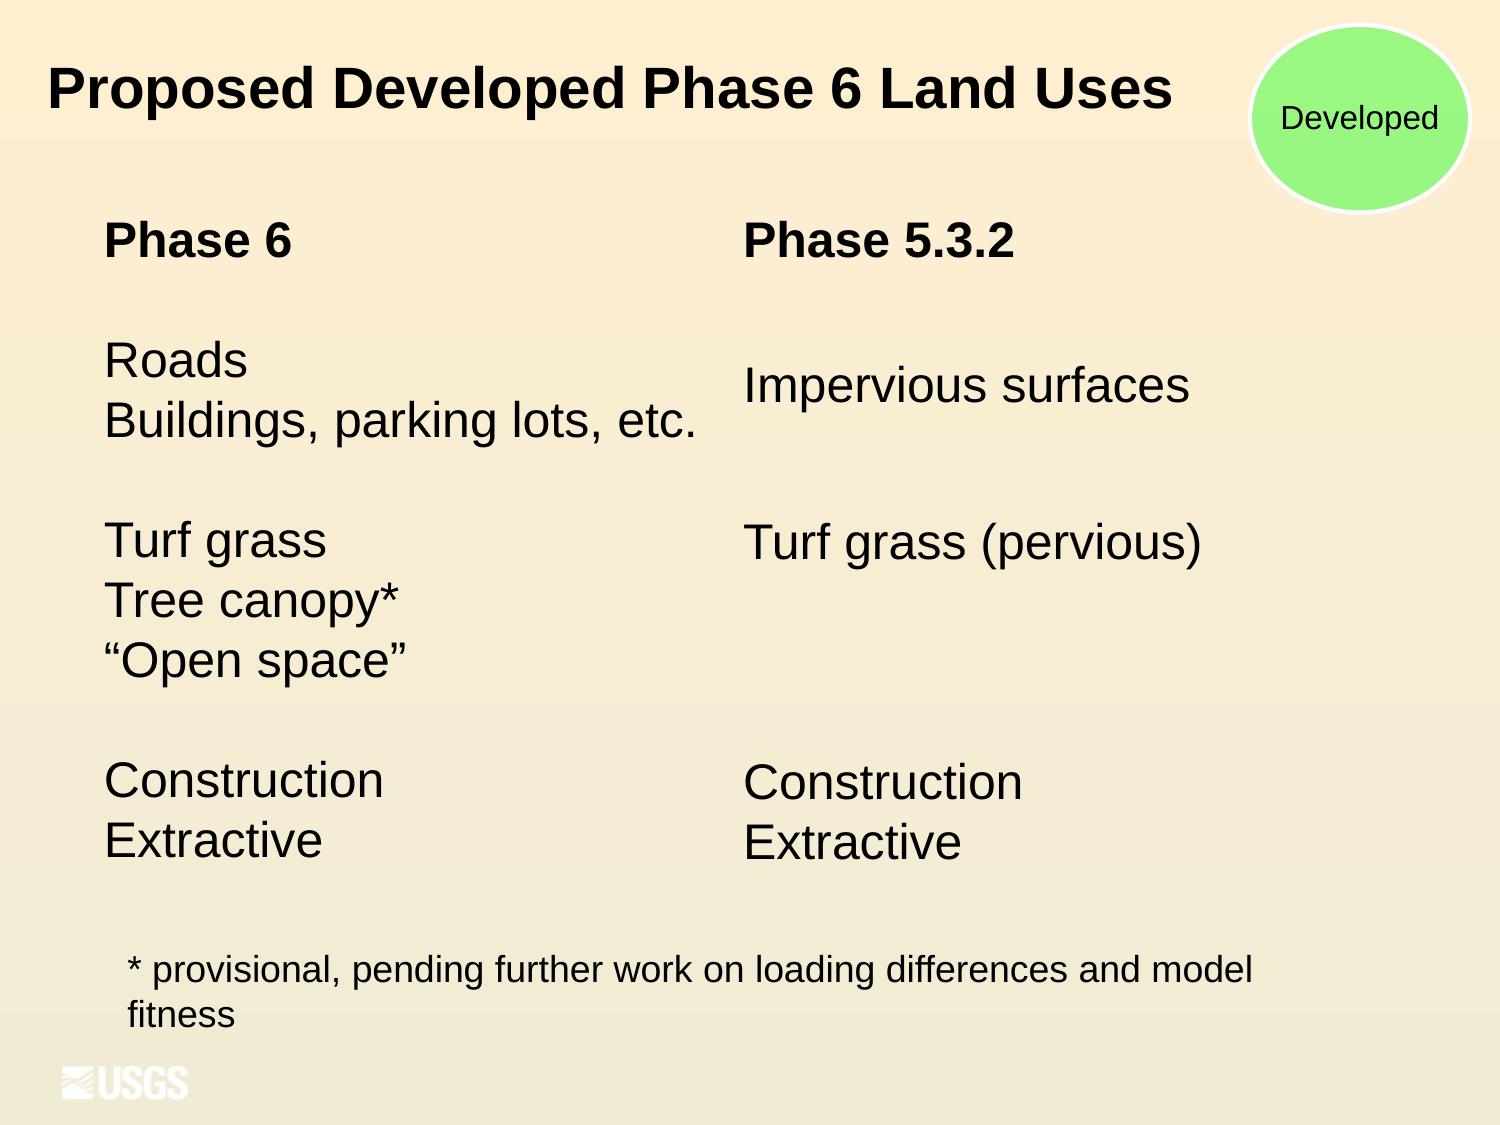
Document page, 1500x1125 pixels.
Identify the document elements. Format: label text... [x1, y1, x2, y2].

text_box Phase 6 Roads Buildings, parking lots, etc. Turf grass Tree canopy* “Open space” Construction Extractive [89, 199, 714, 875]
text_box * provisional, pending further work on loading differences and model fitness [112, 937, 1313, 1043]
text_box Proposed Developed Phase 6 Land Uses [33, 43, 1190, 128]
text_box Phase 5.3.2 Impervious surfaces Turf grass (pervious) Construction Extractive [728, 199, 1218, 878]
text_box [1249, 24, 1471, 213]
